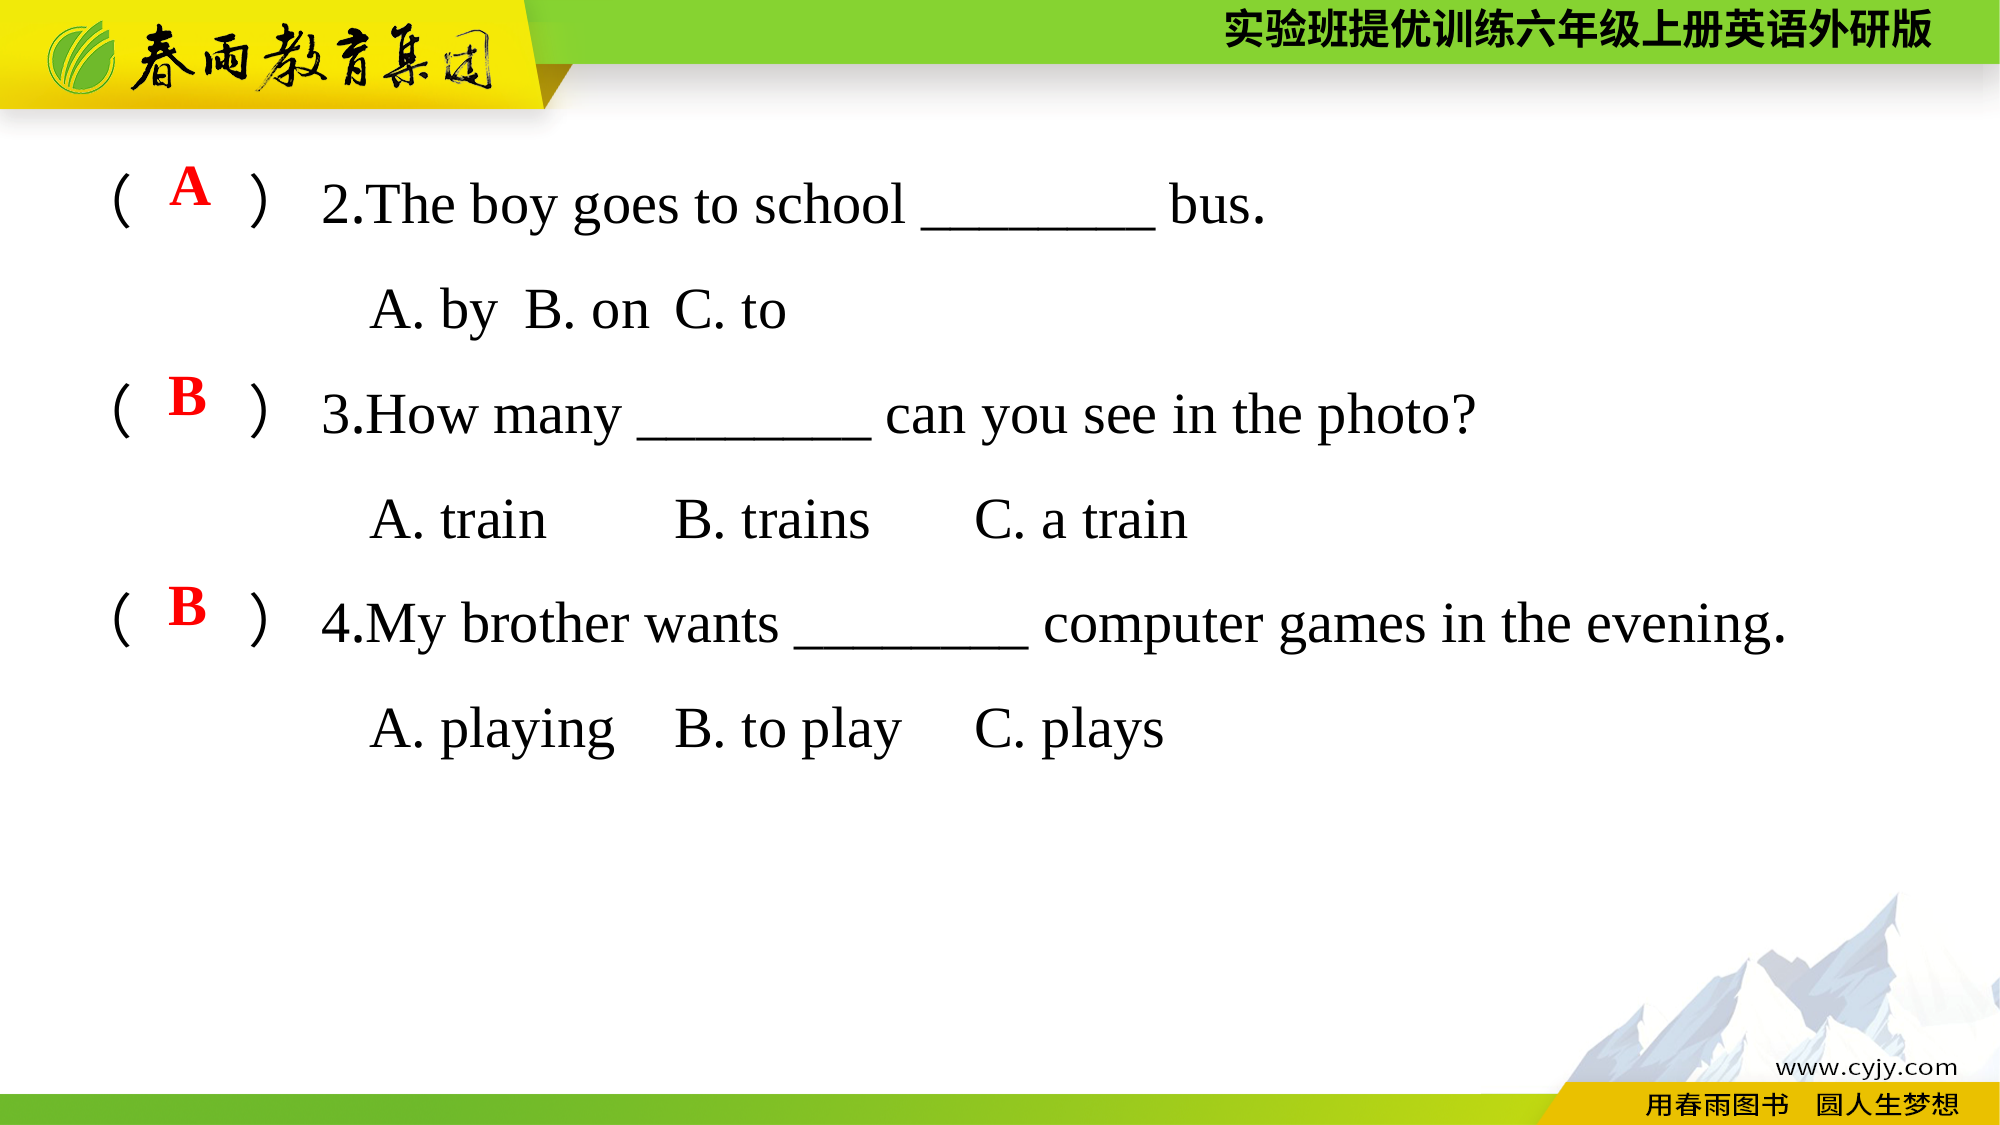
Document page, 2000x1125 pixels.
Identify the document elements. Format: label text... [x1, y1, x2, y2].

text_box B [154, 559, 223, 645]
picture [0, 0, 2000, 1125]
list （ ）2.The boy goes to school ________ bus. A. by B. on C. to （ ）3.How many ________ can you see in the photo? A. train B. trains C. a train （ ）4.My brother wants ________ computer games in the evening. A. playing B. to play C. plays [59, 122, 1944, 774]
text_box A [154, 140, 227, 225]
text_box B [154, 349, 223, 435]
